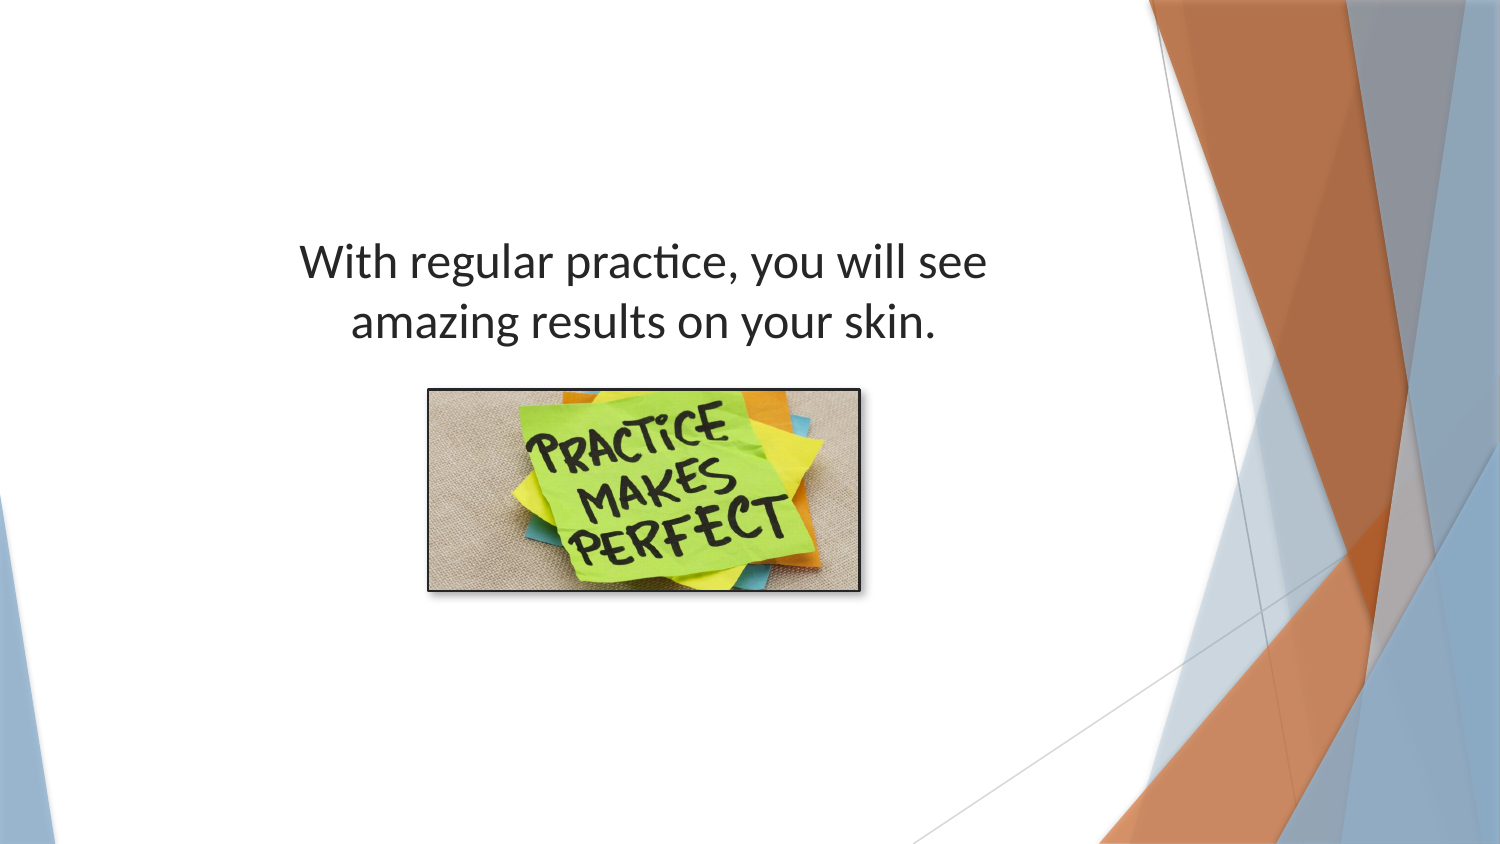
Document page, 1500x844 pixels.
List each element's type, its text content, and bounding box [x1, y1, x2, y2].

picture [428, 390, 859, 591]
list With regular practice, you will see amazing results on your skin. [194, 221, 1093, 387]
